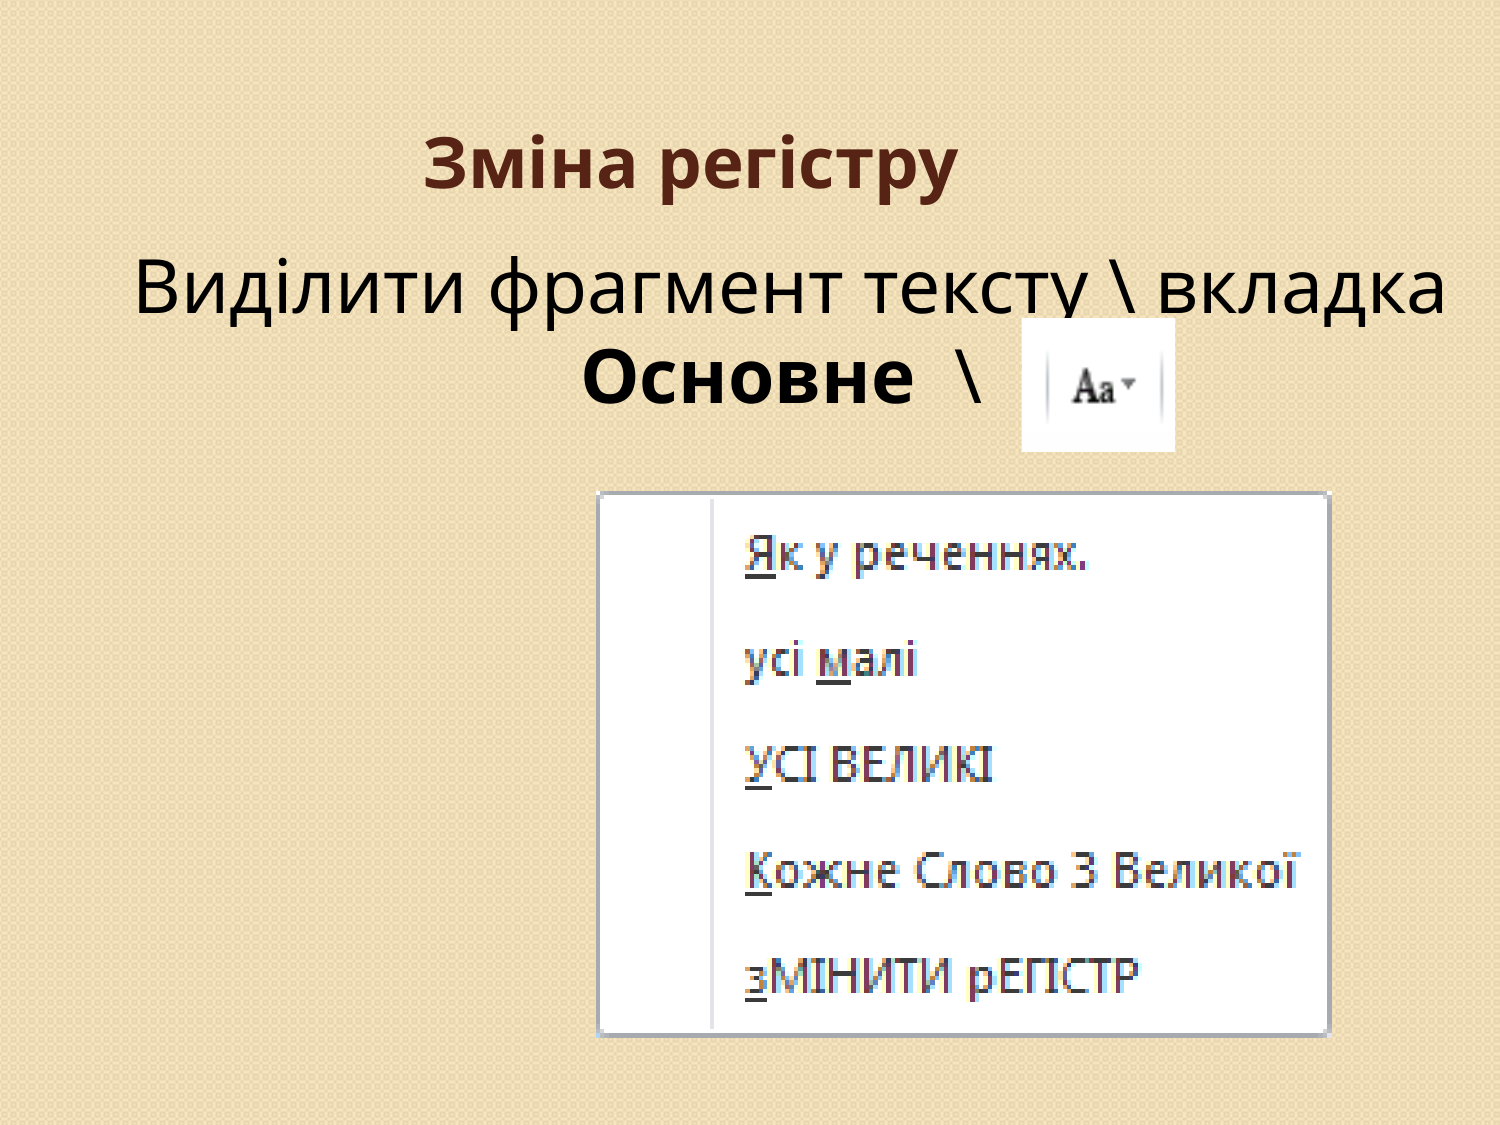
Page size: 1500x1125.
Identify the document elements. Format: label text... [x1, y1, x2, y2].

picture [1021, 318, 1176, 452]
title Зміна регістру [407, 19, 1033, 210]
picture [596, 491, 1332, 1038]
list Виділити фрагмент тексту \ вкладка Основне \ [75, 230, 1500, 346]
